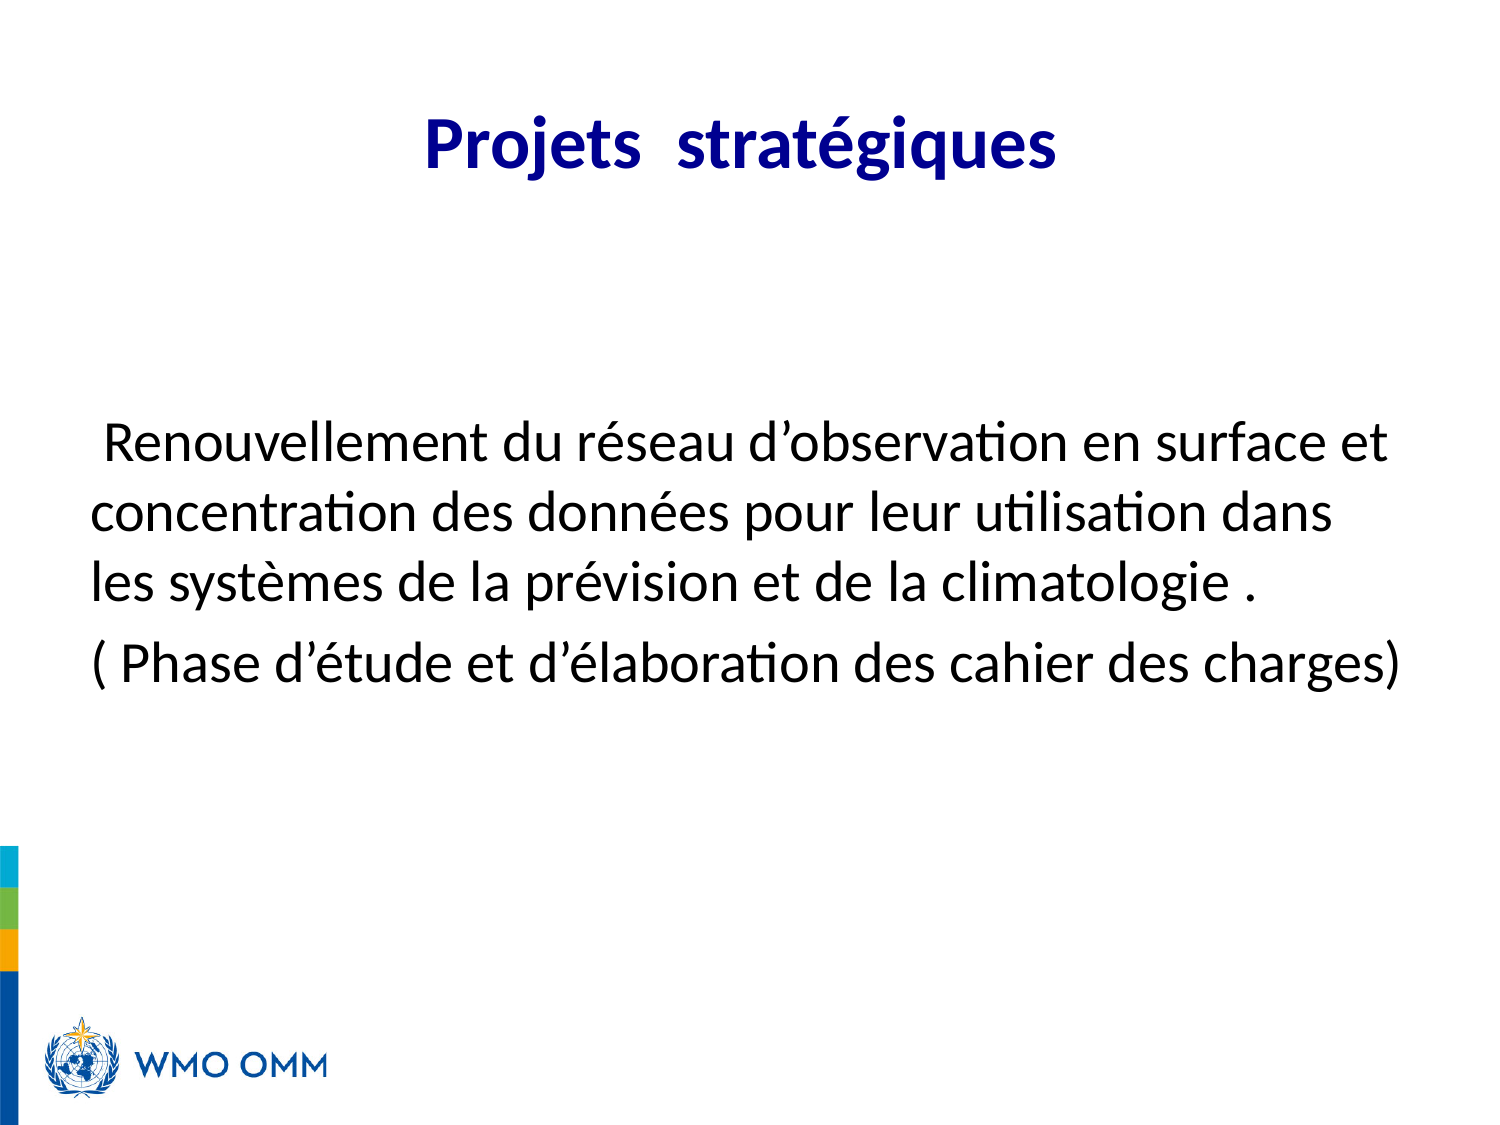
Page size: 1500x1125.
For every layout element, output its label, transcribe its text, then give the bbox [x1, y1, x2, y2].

title Projets stratégiques [75, 45, 1425, 232]
picture [0, 845, 327, 1125]
list Renouvellement du réseau d’observation en surface et concentration des données pour leur utilisation dans les systèmes de la prévision et de la climatologie . ( Phase d’étude et d’élaboration des cahier des charges) [75, 232, 1425, 1005]
